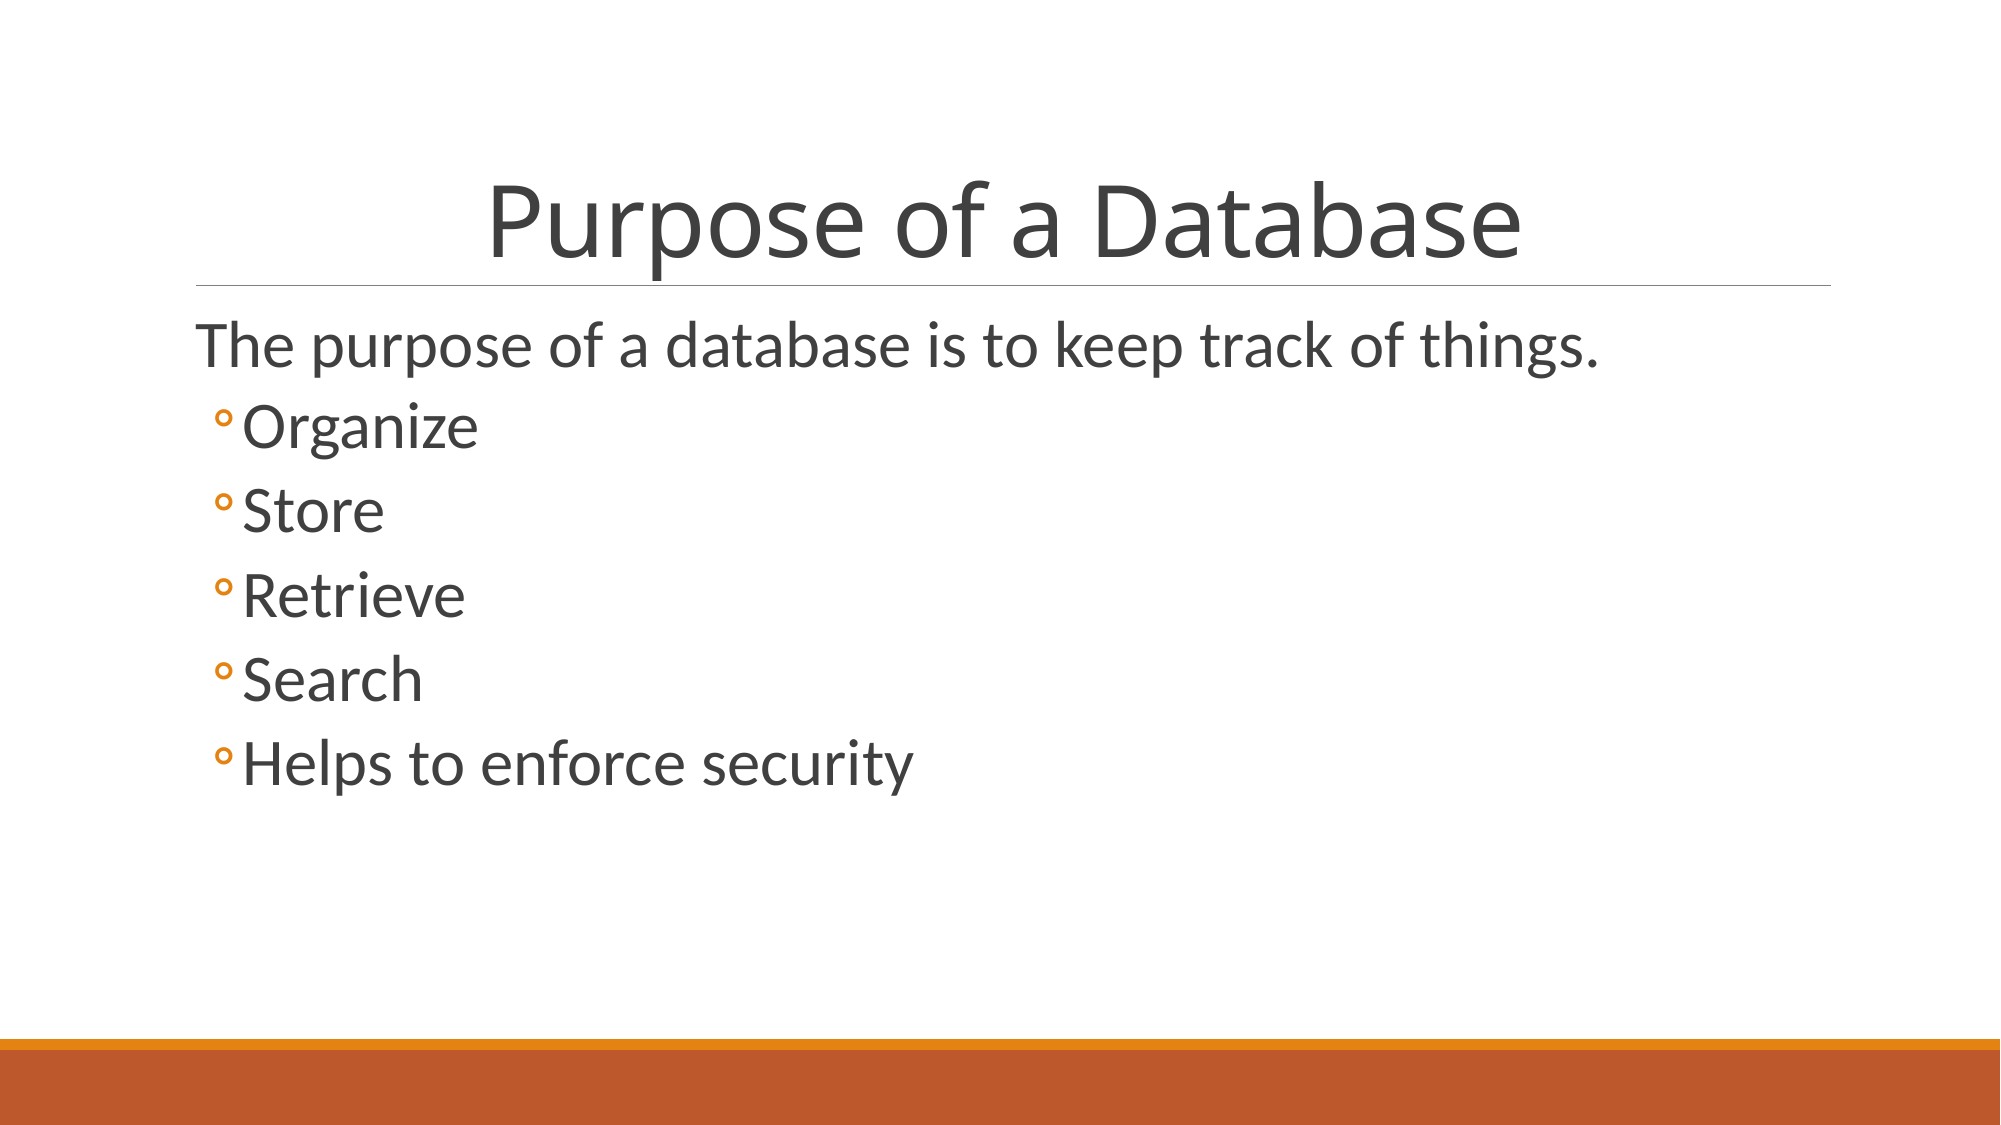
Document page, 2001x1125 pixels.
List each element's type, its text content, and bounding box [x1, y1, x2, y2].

list The purpose of a database is to keep track of things. Organize Store Retrieve Search Helps to enforce security [180, 302, 1830, 963]
title Purpose of a Database [180, 47, 1830, 285]
